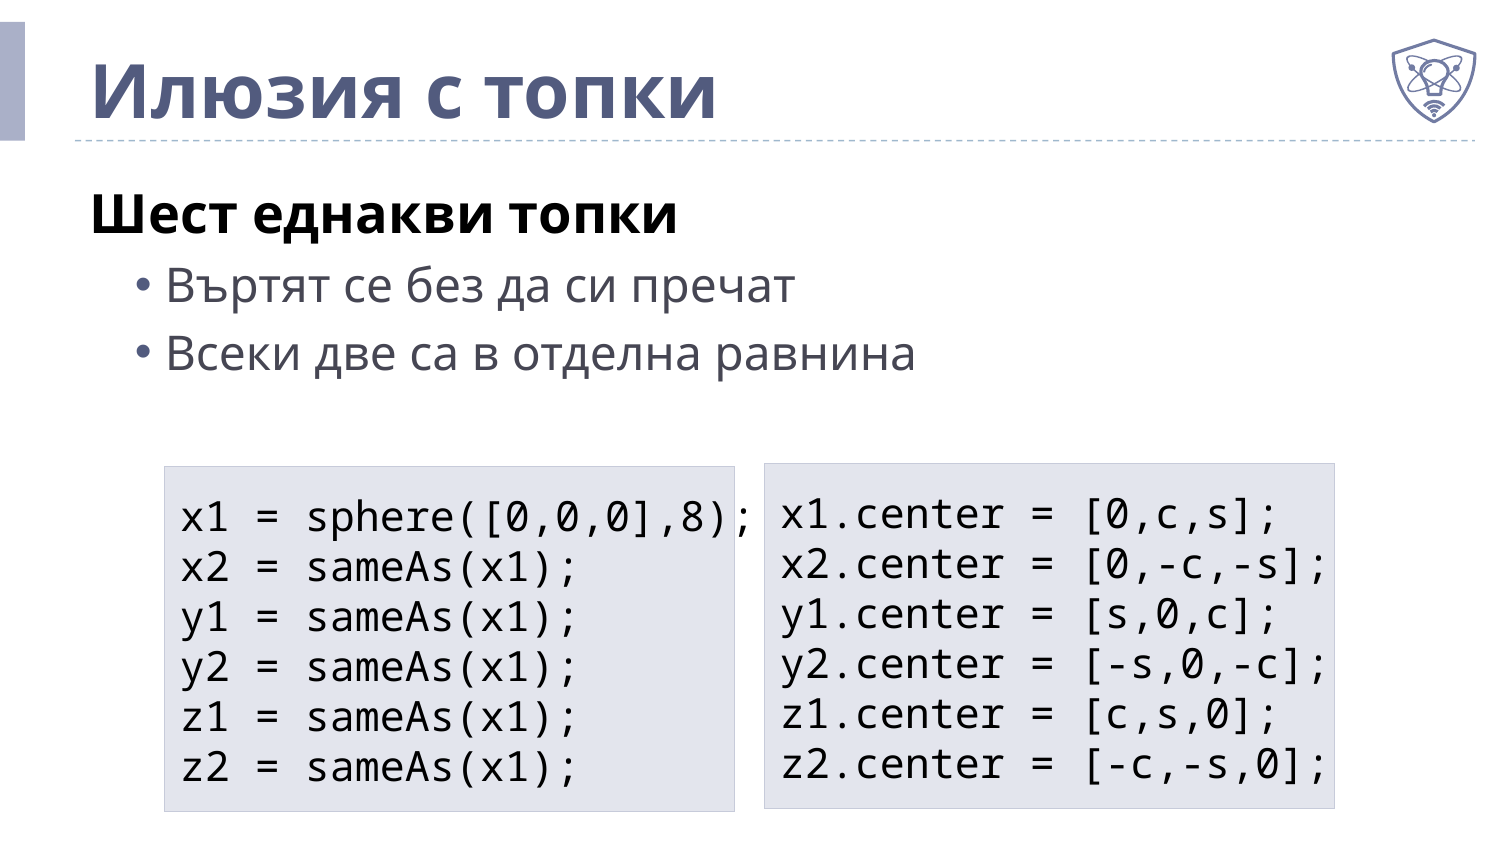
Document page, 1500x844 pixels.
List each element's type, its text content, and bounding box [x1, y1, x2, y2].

list Шест еднакви топки Въртят се без да си пречат Всеки две са в отделна равнина [75, 171, 1475, 835]
text_box x1 = sphere([0,0,0],8); x2 = sameAs(x1); y1 = sameAs(x1); y2 = sameAs(x1); z1 = sameAs(x1); z2 = sameAs(x1); [164, 466, 735, 812]
title Илюзия с топки [75, 18, 1475, 141]
text_box x1.center = [0,c,s]; x2.center = [0,-c,-s]; y1.center = [s,0,c]; y2.center = [-s,0,-c]; z1.center = [c,s,0]; z2.center = [-c,-s,0]; [764, 463, 1335, 809]
